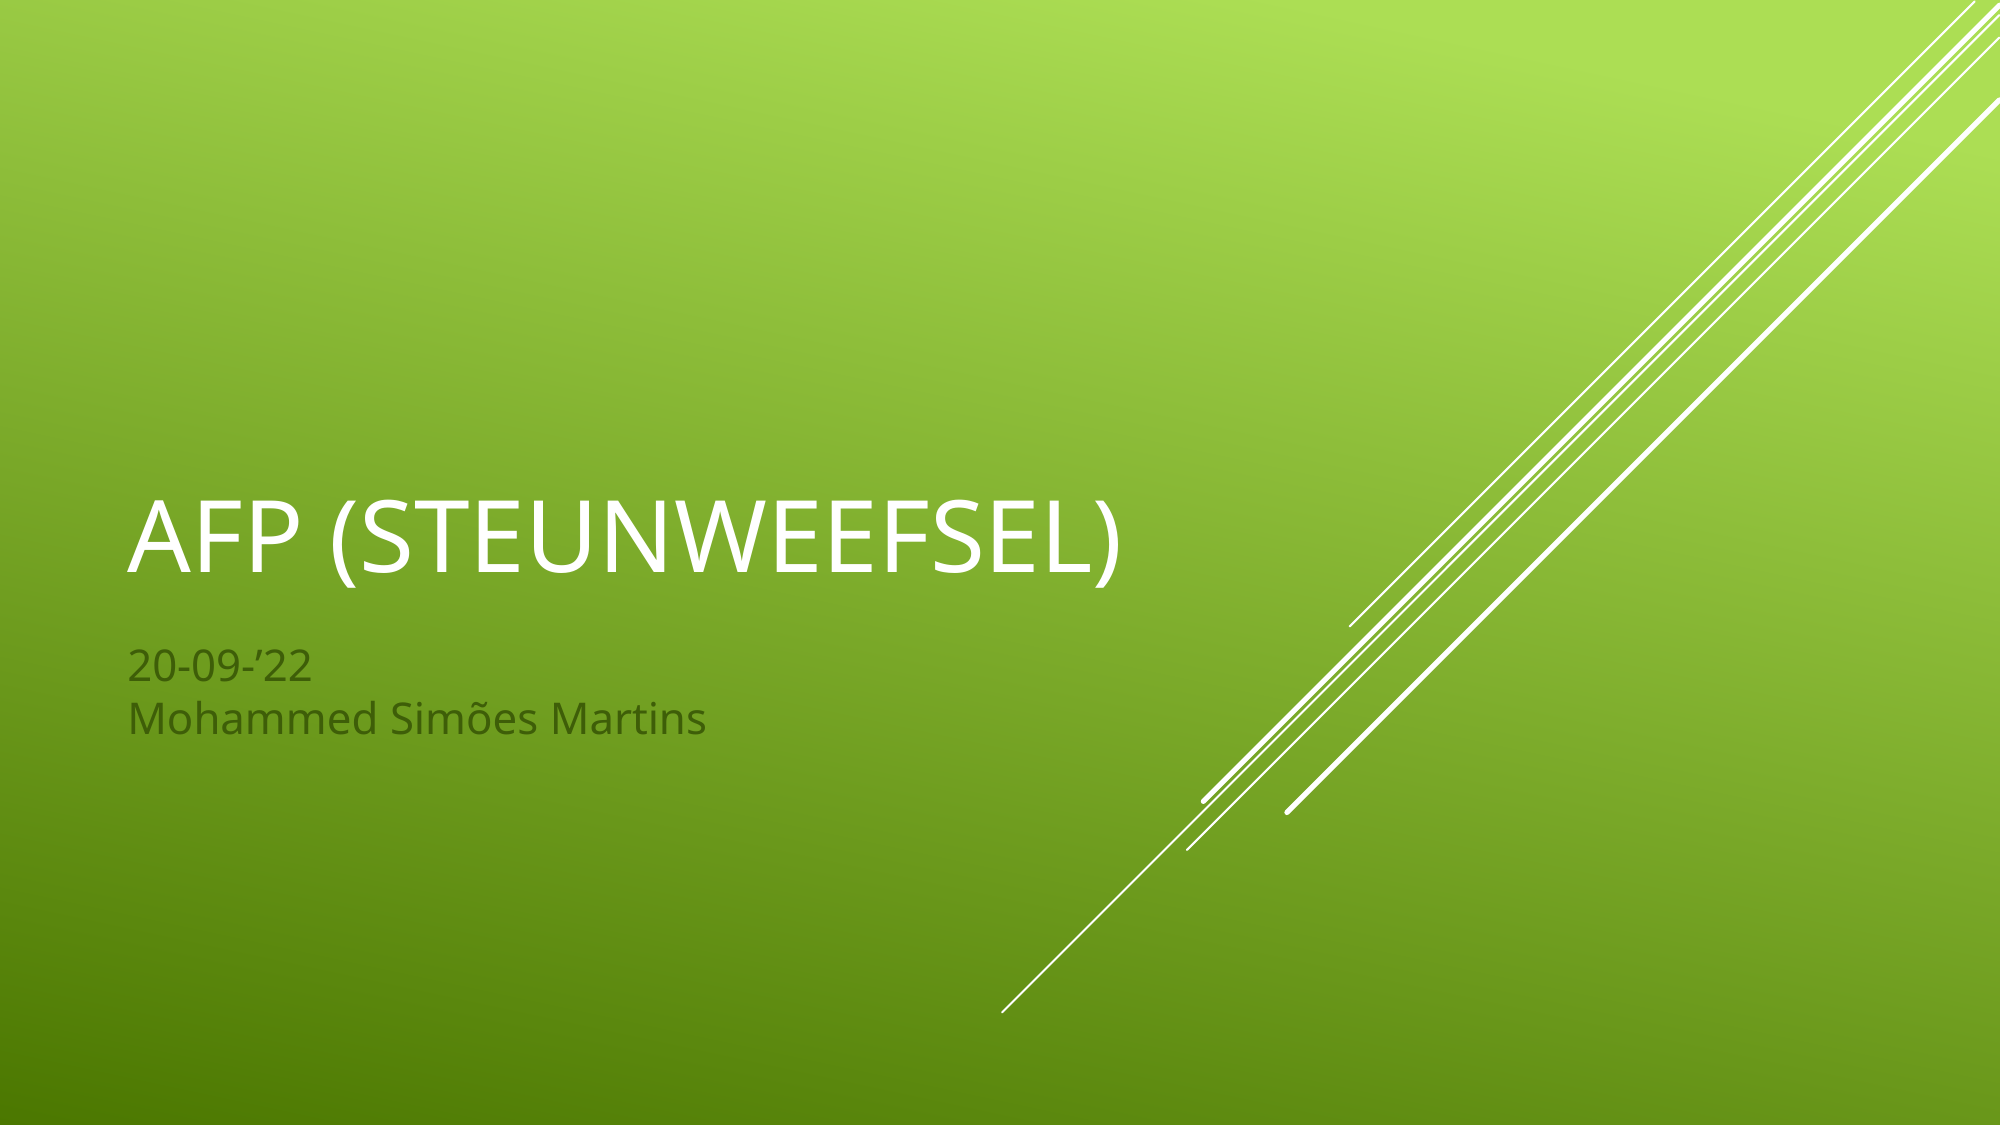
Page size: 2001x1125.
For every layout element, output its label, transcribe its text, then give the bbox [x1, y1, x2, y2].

subtitle 20-09-’22 Mohammed Simões Martins [112, 630, 1163, 950]
title AFP (Steunweefsel) [112, 112, 1425, 600]
